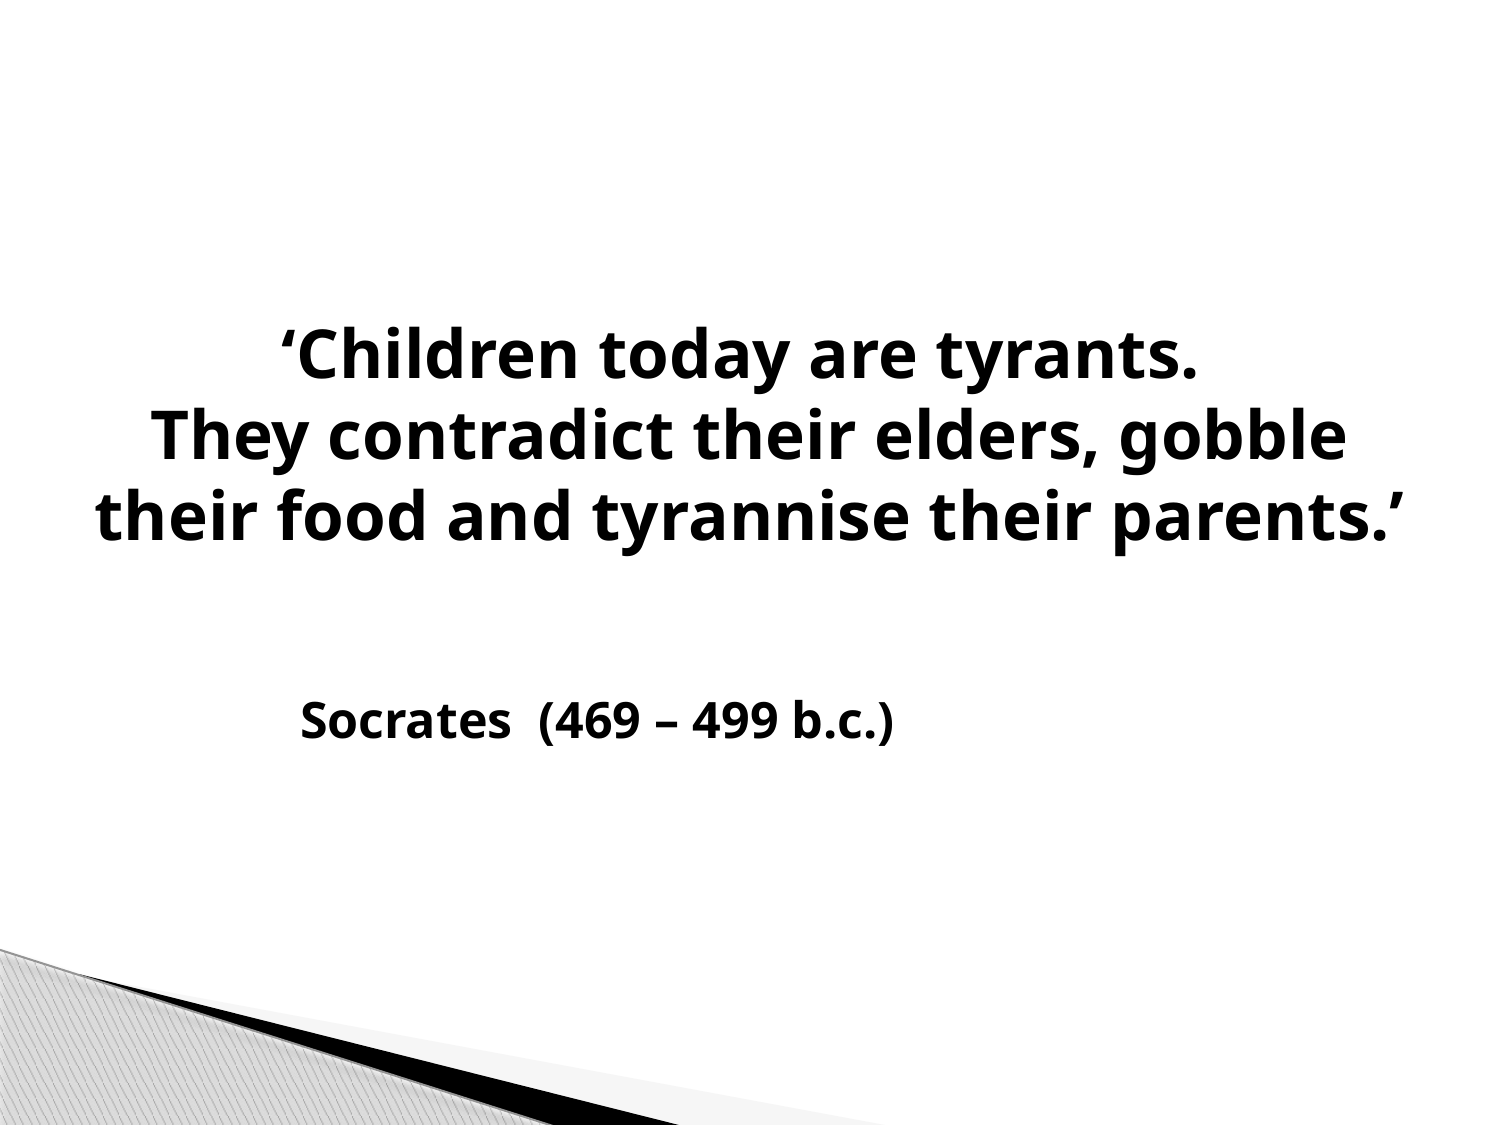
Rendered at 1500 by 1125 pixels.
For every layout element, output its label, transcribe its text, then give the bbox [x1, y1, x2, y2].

title ‘Children today are tyrants. They contradict their elders, gobble their food and tyrannise their parents.’ [75, 273, 1425, 592]
list Socrates (469 – 499 b.c.) [74, 680, 1419, 756]
